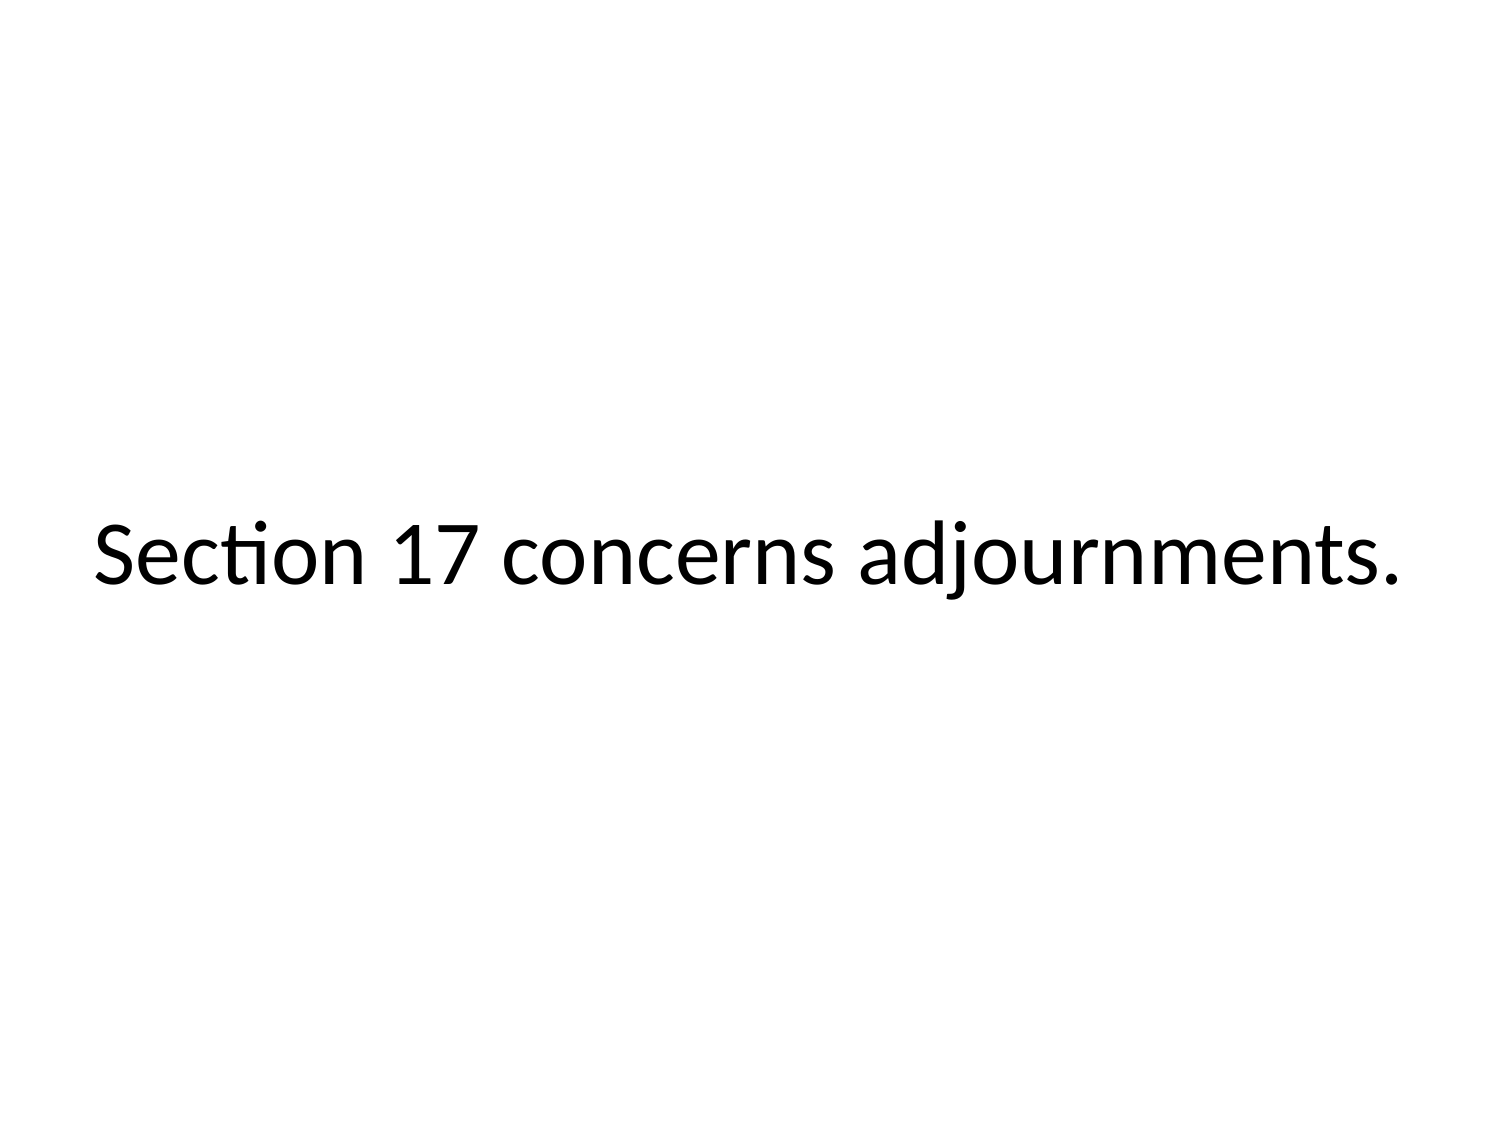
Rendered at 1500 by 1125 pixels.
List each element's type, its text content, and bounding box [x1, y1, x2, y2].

title Section 17 concerns adjournments. [75, 45, 1425, 1050]
